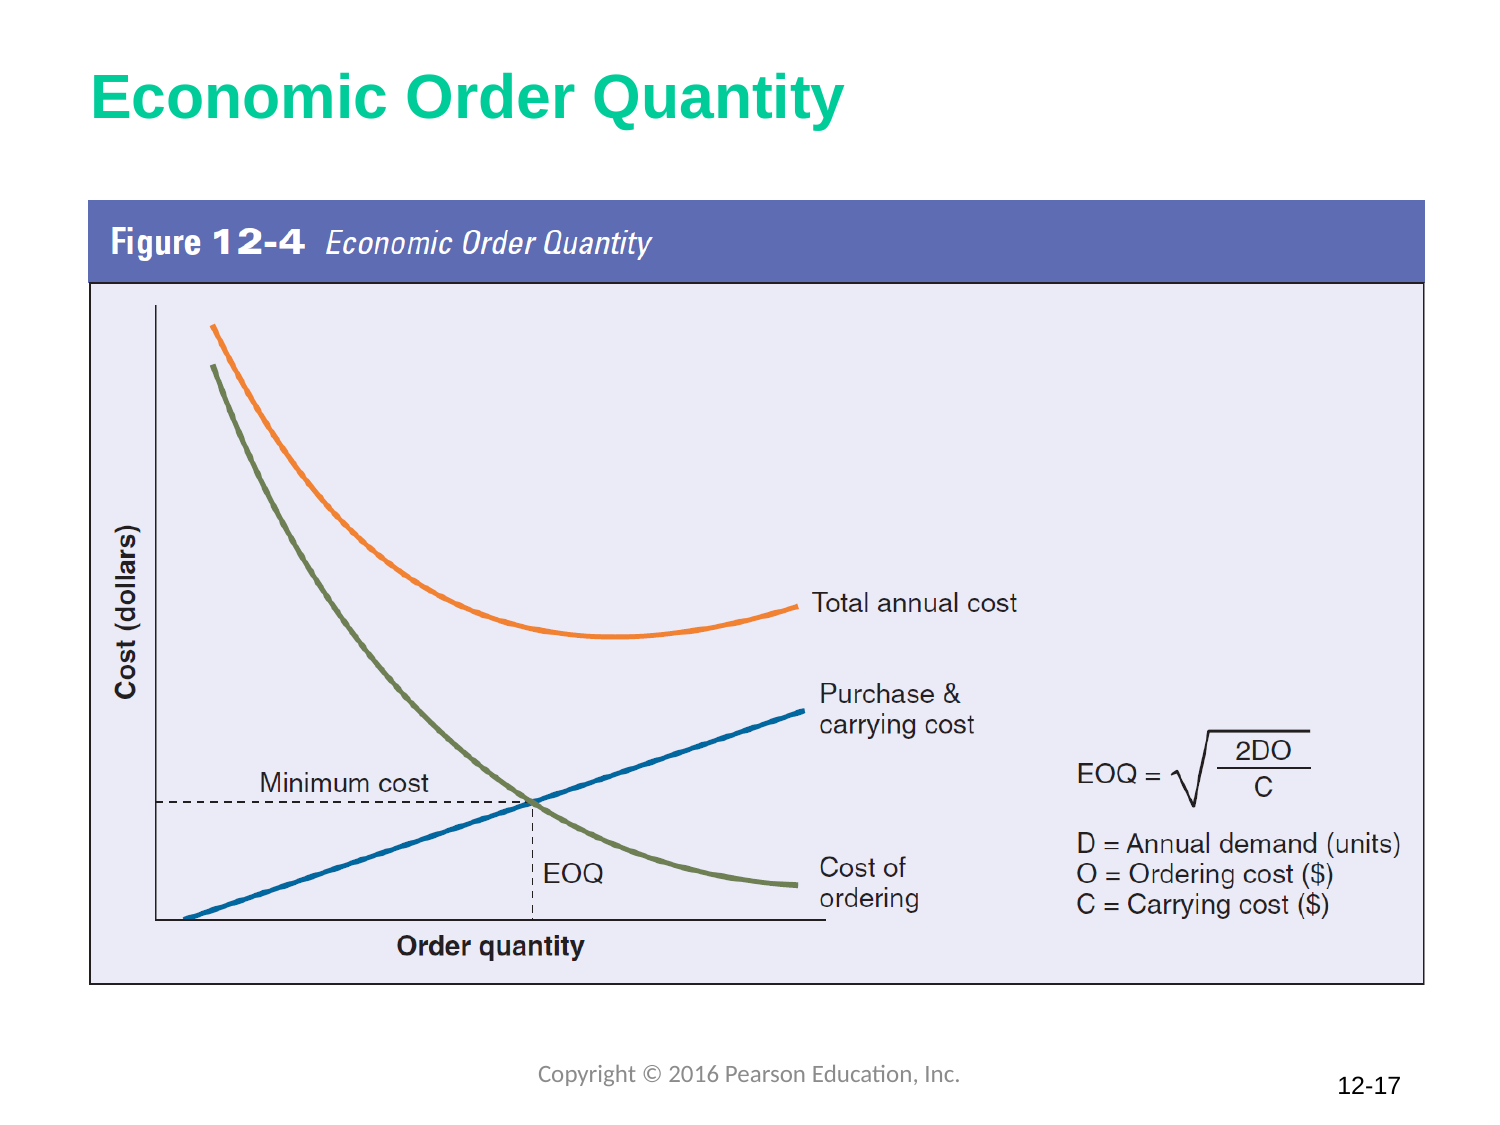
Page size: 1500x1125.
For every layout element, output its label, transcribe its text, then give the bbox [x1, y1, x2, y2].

title Economic Order Quantity [75, 0, 1425, 188]
picture [87, 199, 1426, 988]
footer Copyright © 2016 Pearson Education, Inc. [512, 1042, 988, 1103]
